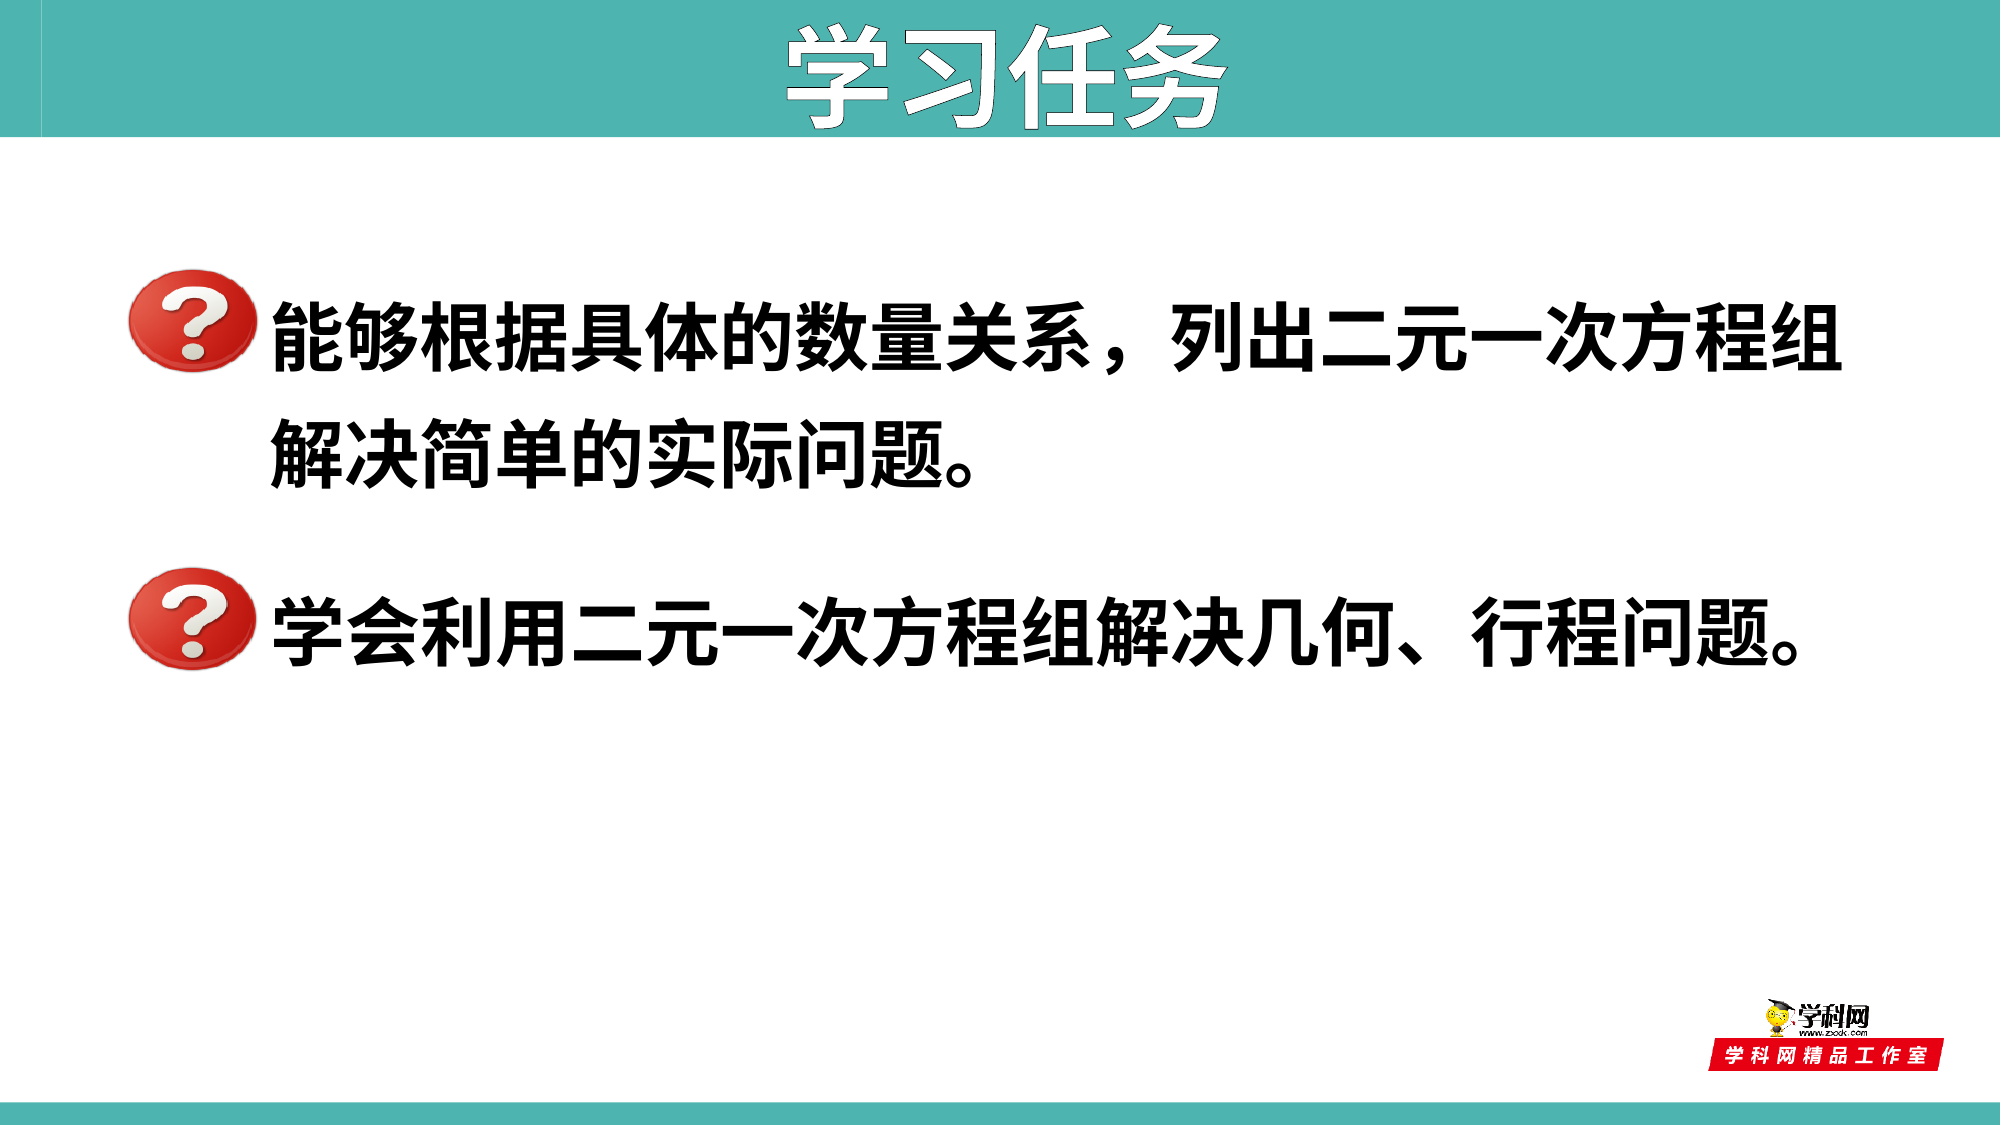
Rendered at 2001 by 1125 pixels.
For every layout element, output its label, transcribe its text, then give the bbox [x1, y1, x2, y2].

picture [1766, 999, 1869, 1037]
picture [122, 562, 264, 676]
text_box 能够根据具体的数量关系，列出二元一次方程组解决简单的实际问题。 [254, 256, 1911, 506]
picture [123, 263, 264, 377]
picture [1708, 1038, 1944, 1071]
text_box [0, 1100, 2000, 1125]
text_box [0, 0, 2000, 138]
text_box 学会利用二元一次方程组解决几何、行程问题。 [255, 551, 1912, 684]
